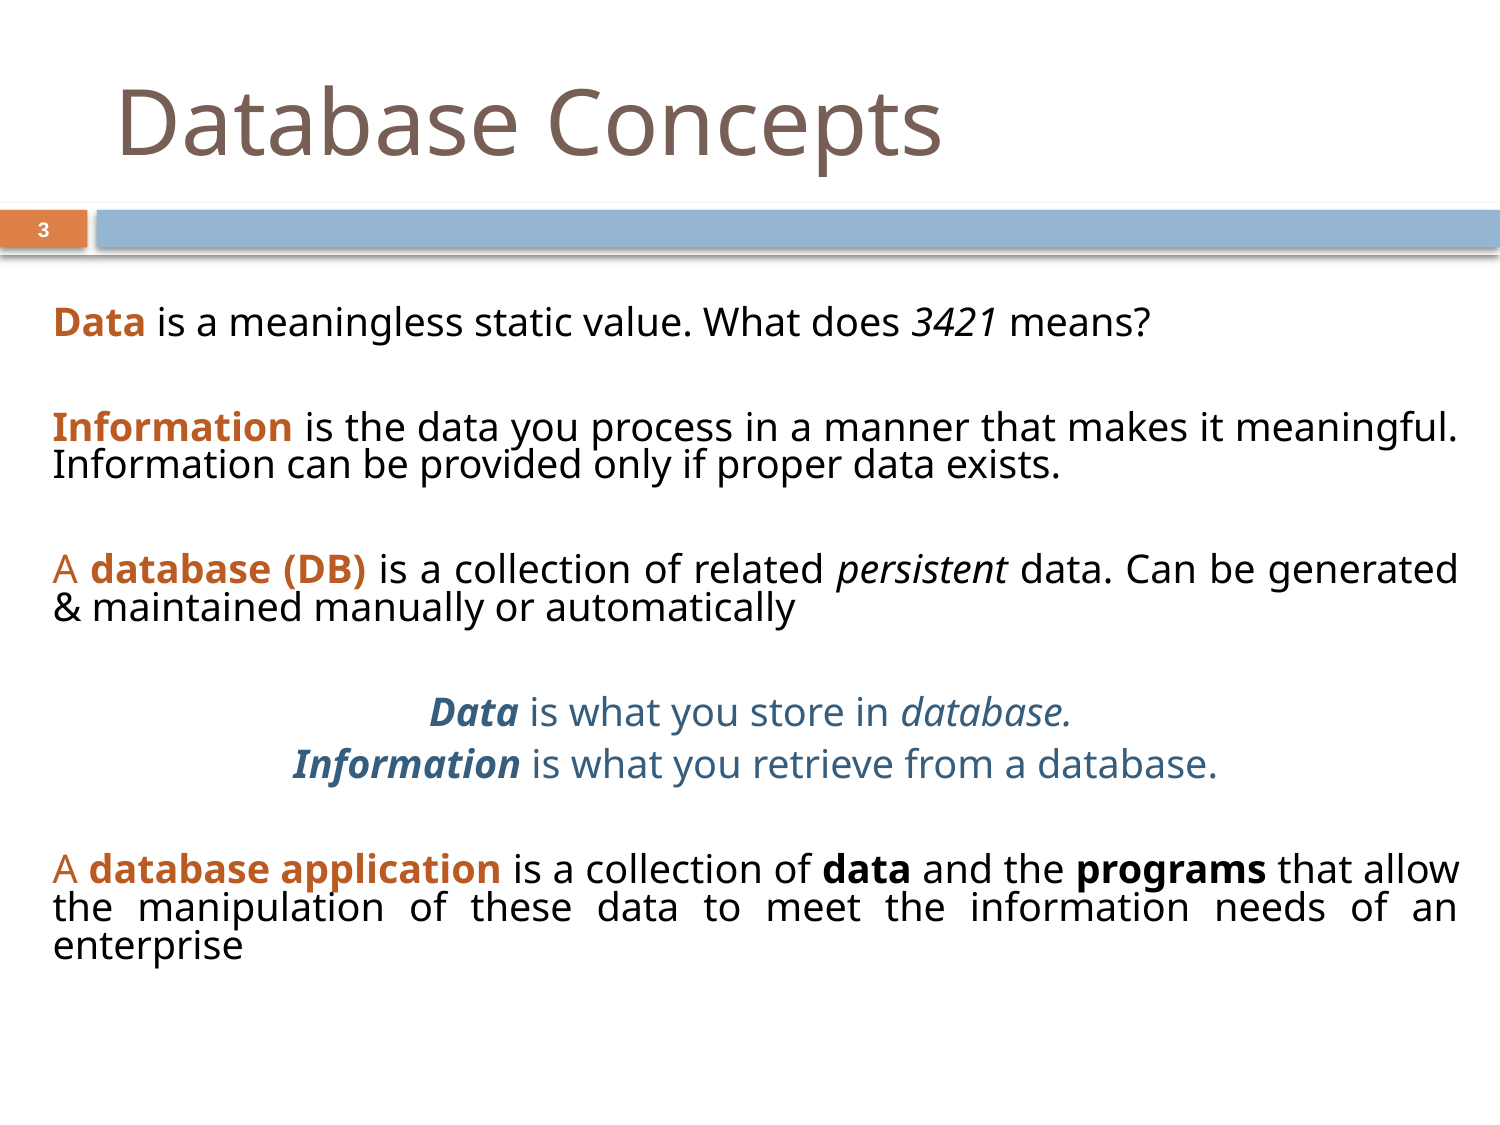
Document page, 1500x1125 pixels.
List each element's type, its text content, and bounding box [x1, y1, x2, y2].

list Data is a meaningless static value. What does 3421 means? Information is the data you process in a manner that makes it meaningful. Information can be provided only if proper data exists. A database (DB) is a collection of related persistent data. Can be generated & maintained manually or automatically Data is what you store in database. Information is what you retrieve from a database. A database application is a collection of data and the programs that allow the manipulation of these data to meet the information needs of an enterprise [37, 298, 1476, 976]
title Database Concepts [99, 37, 1438, 201]
slide_number 3 [0, 208, 88, 249]
